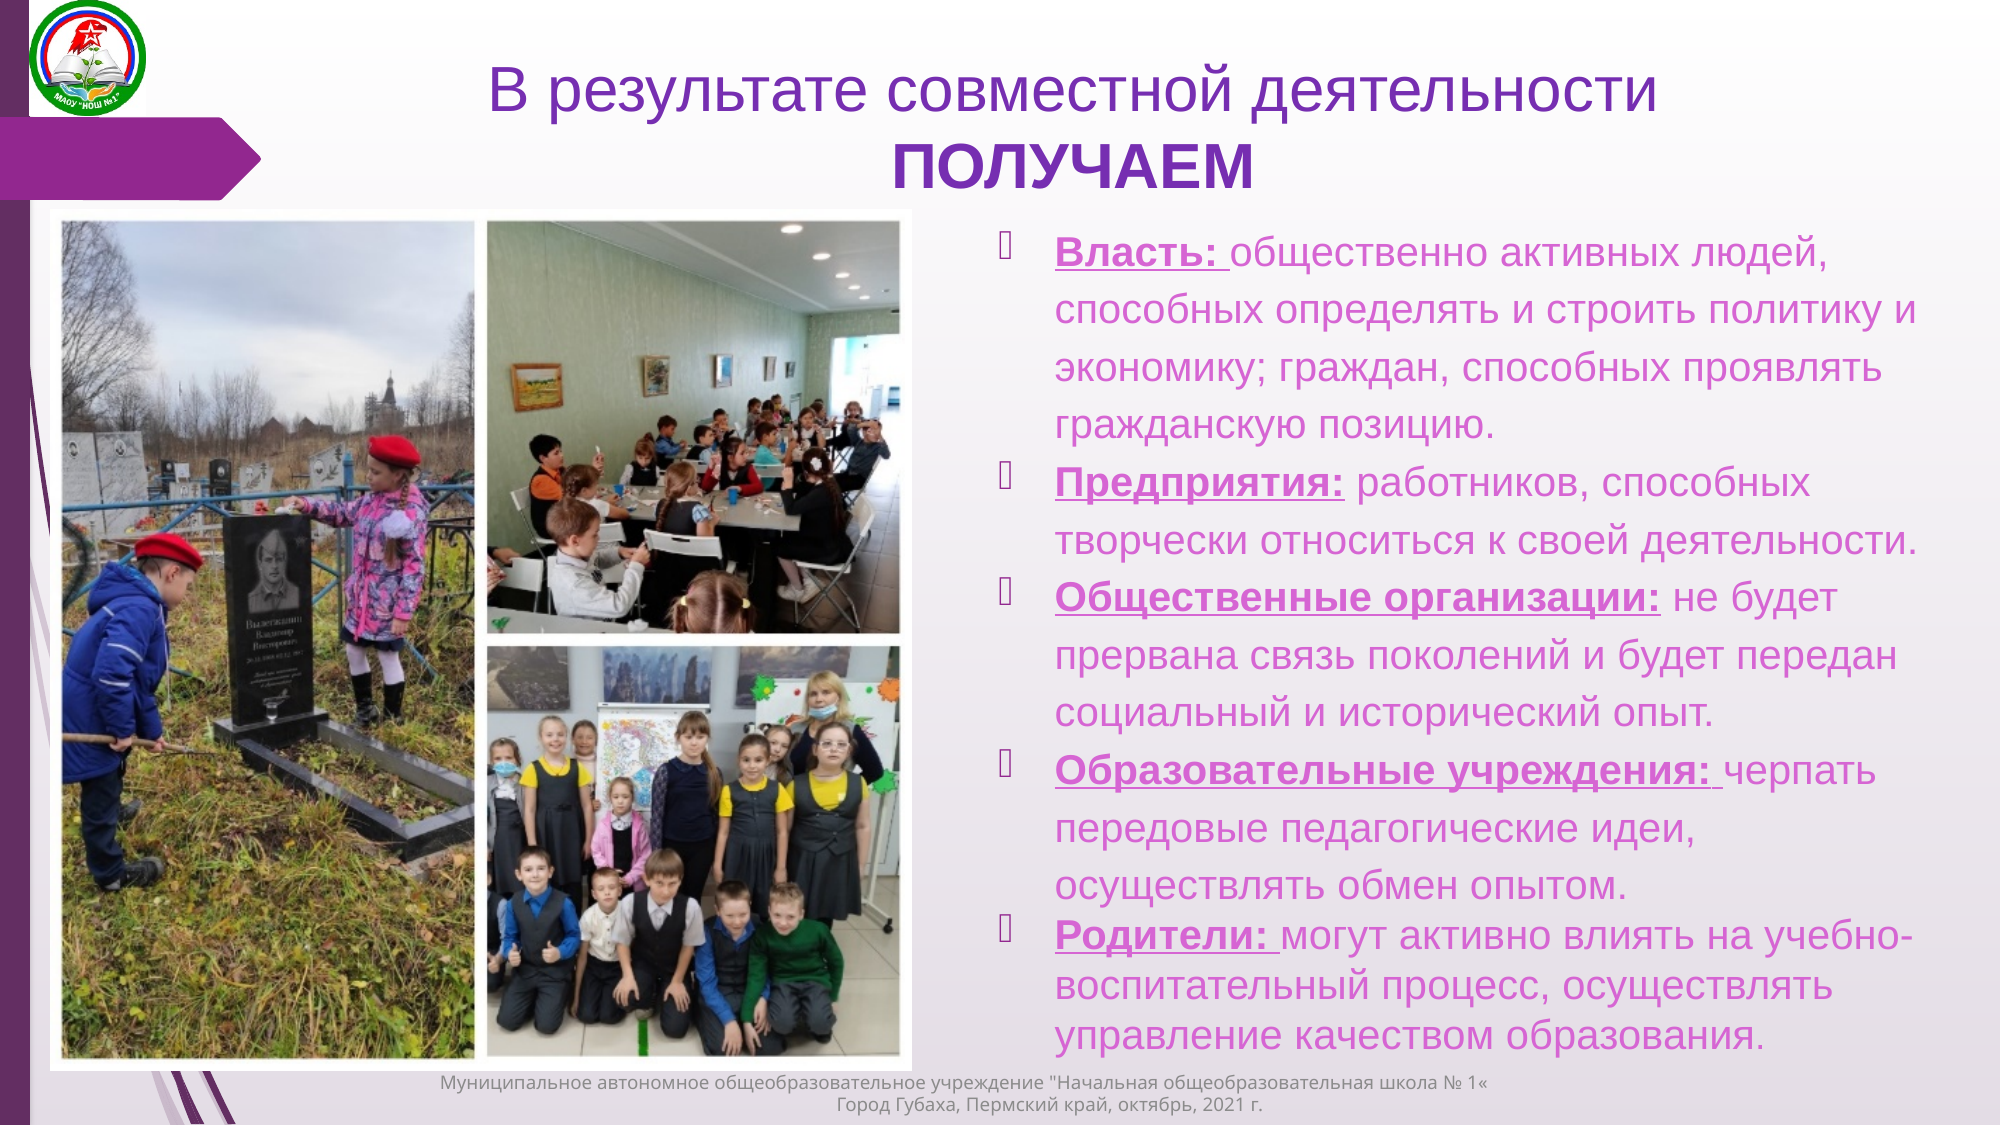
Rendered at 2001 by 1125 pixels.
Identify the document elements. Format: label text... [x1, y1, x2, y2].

footer Муниципальное автономное общеобразовательное учреждение "Начальная общеобразовательная школа № 1« Город Губаха, Пермский край, октябрь, 2021 г. [424, 1061, 1675, 1125]
title В результате совместной деятельности ПОЛУЧАЕМ [259, 40, 1888, 210]
list Власть: общественно активных людей, способных определять и строить политику и экономику; граждан, способных проявлять гражданскую позицию. Предприятия: работников, способных творчески относиться к своей деятельности. Общественные организации: не будет прервана связь поколений и будет передан социальный и исторический опыт. Образовательные учреждения: черпать передовые педагогические идеи, осуществлять обмен опытом. Родители: могут активно влиять на учебно-воспитательный процесс, осуществлять управление качеством образования. [983, 209, 1960, 1089]
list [50, 209, 912, 1071]
picture [29, 0, 146, 117]
